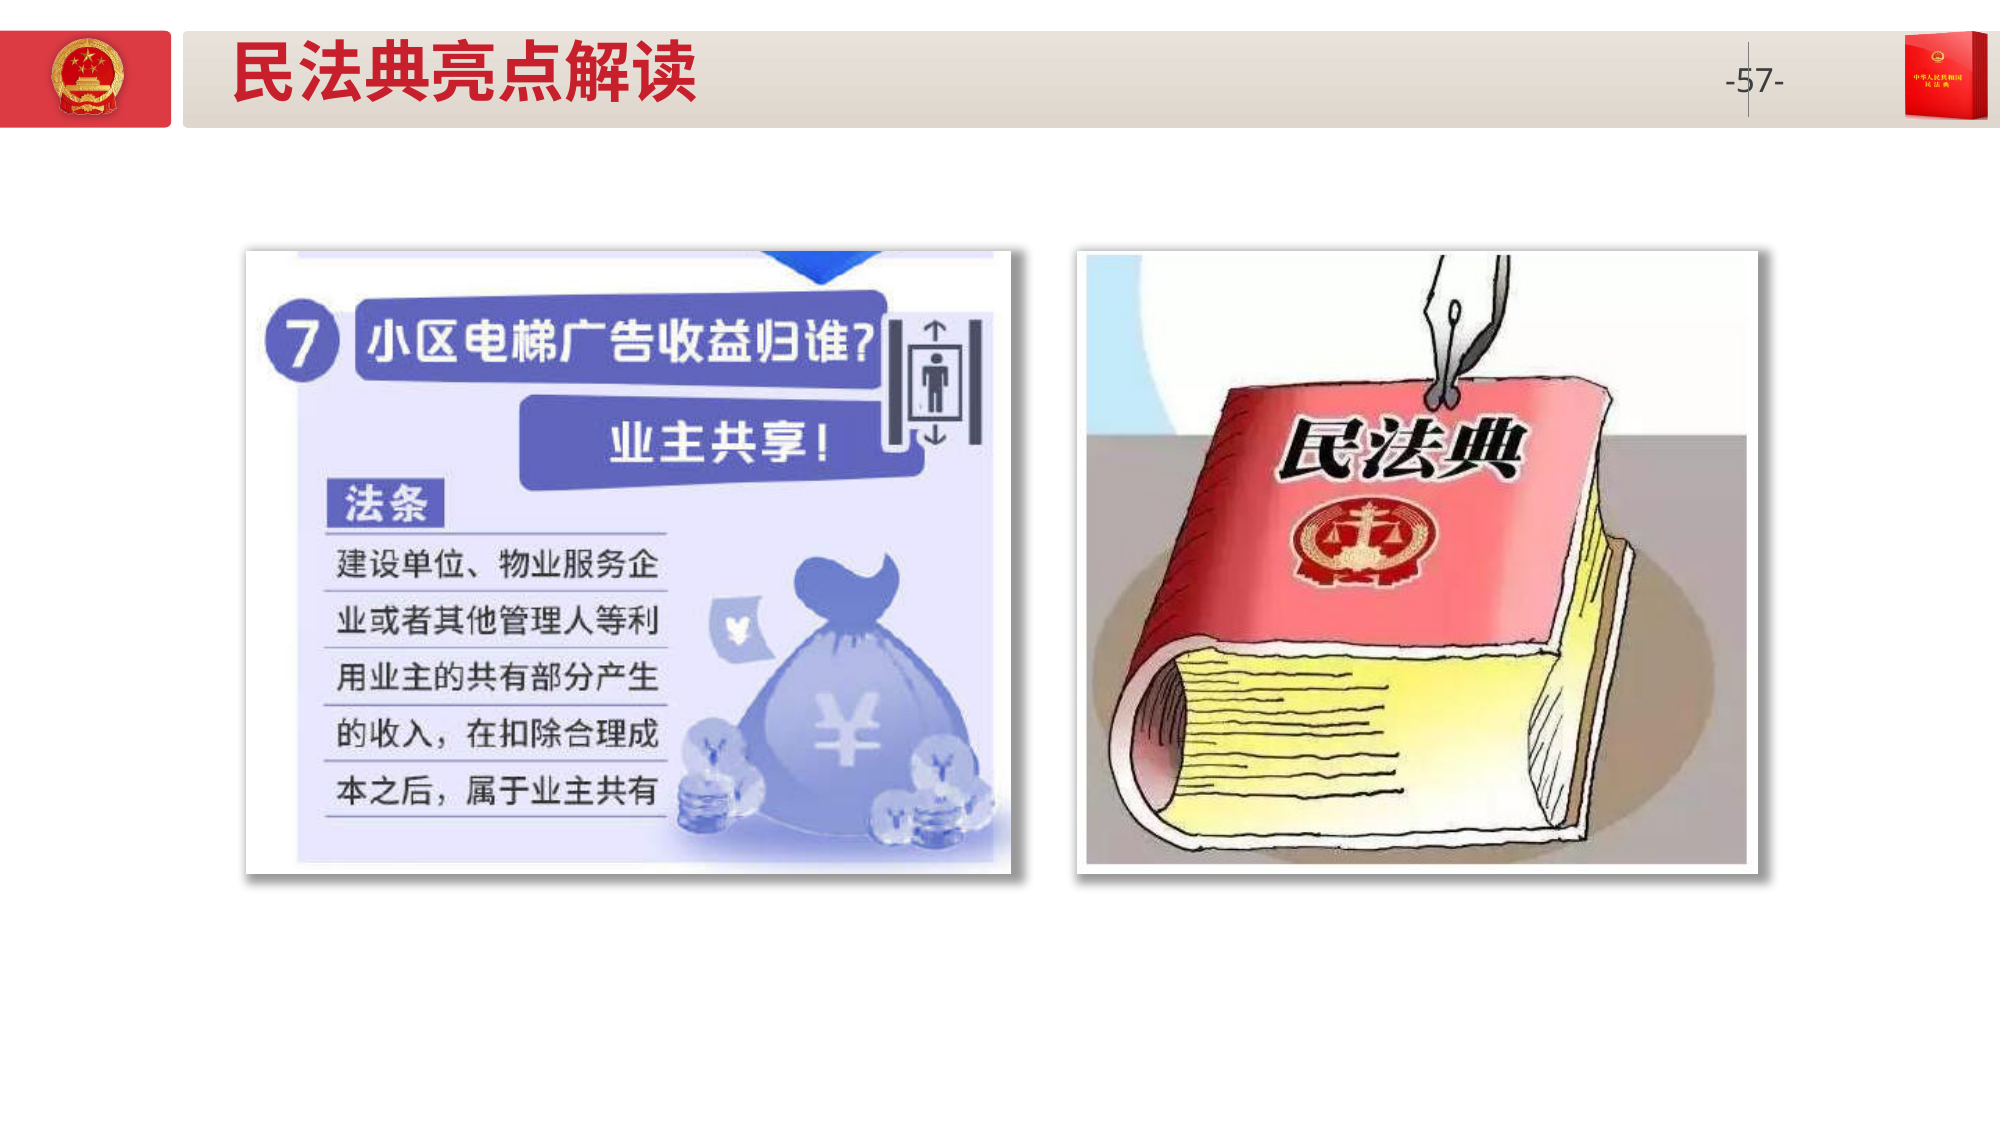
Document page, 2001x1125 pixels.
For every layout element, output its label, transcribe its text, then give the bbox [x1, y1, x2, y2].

picture [44, 38, 127, 117]
picture [1865, 22, 2001, 120]
picture [1077, 251, 1758, 874]
picture [246, 251, 1011, 874]
title 民法典亮点解读 [215, 36, 1749, 115]
